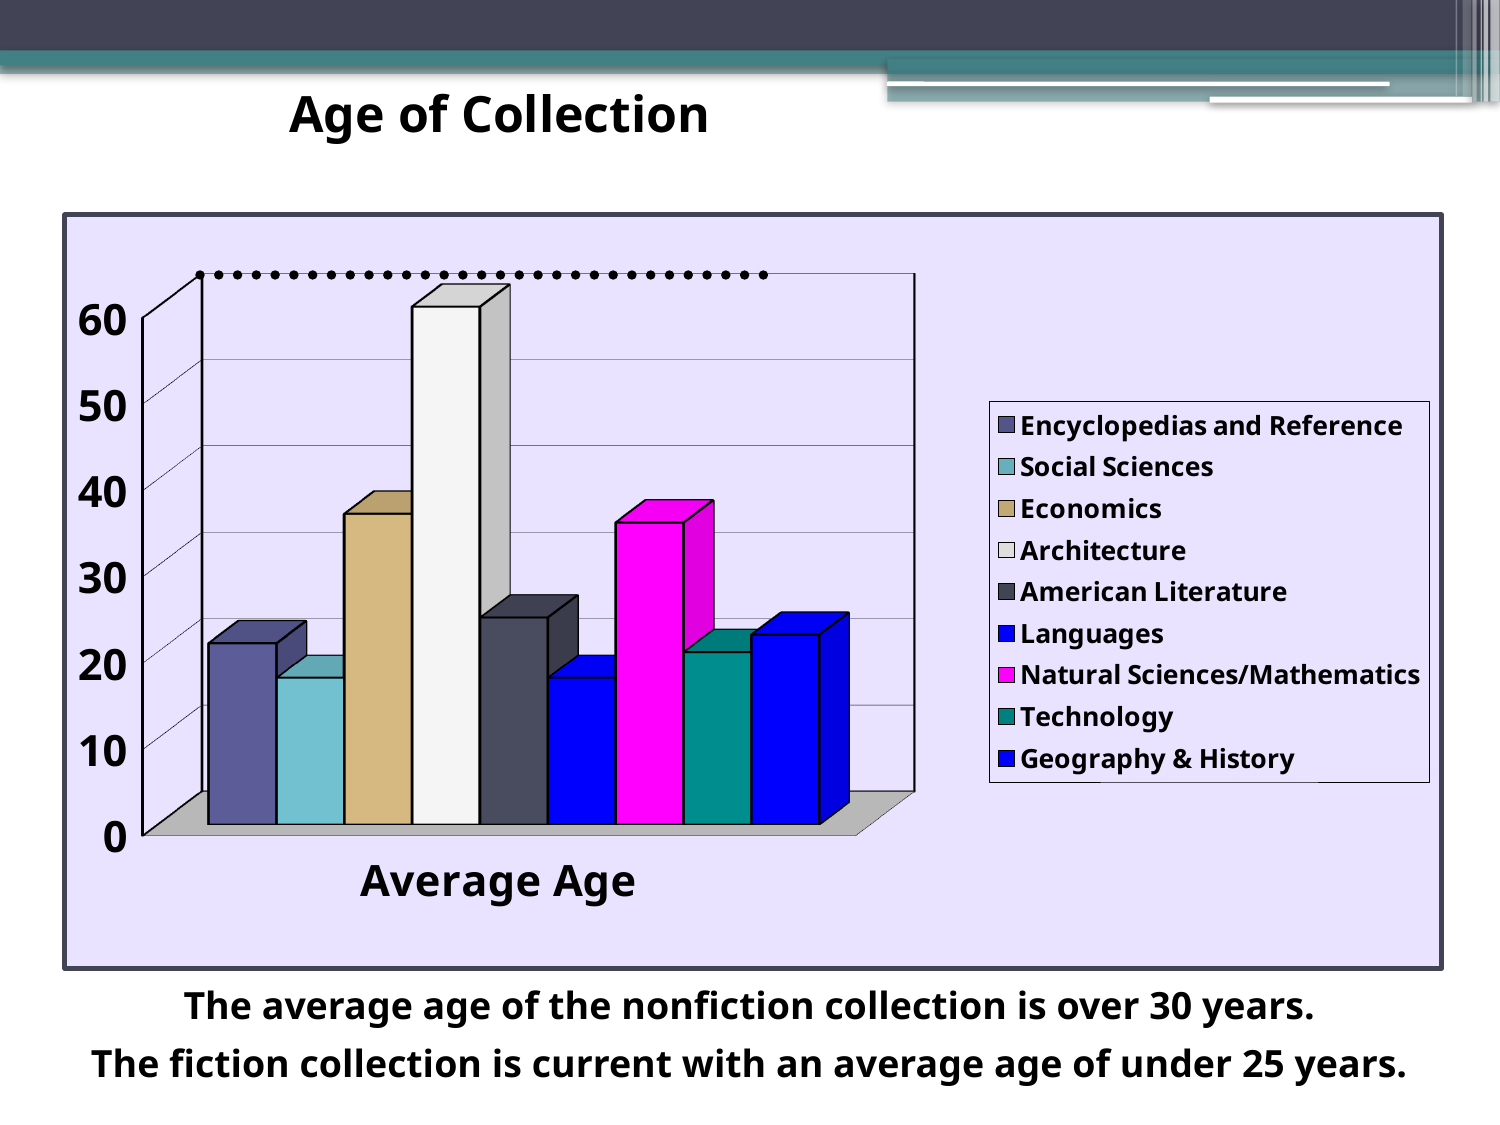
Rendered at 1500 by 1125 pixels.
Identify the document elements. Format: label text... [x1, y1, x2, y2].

chart [62, 212, 1444, 972]
text_box The average age of the nonfiction collection is over 30 years. The fiction collection is current with an average age of under 25 years. [62, 981, 1438, 1093]
text_box Age of Collection [0, 74, 1000, 150]
